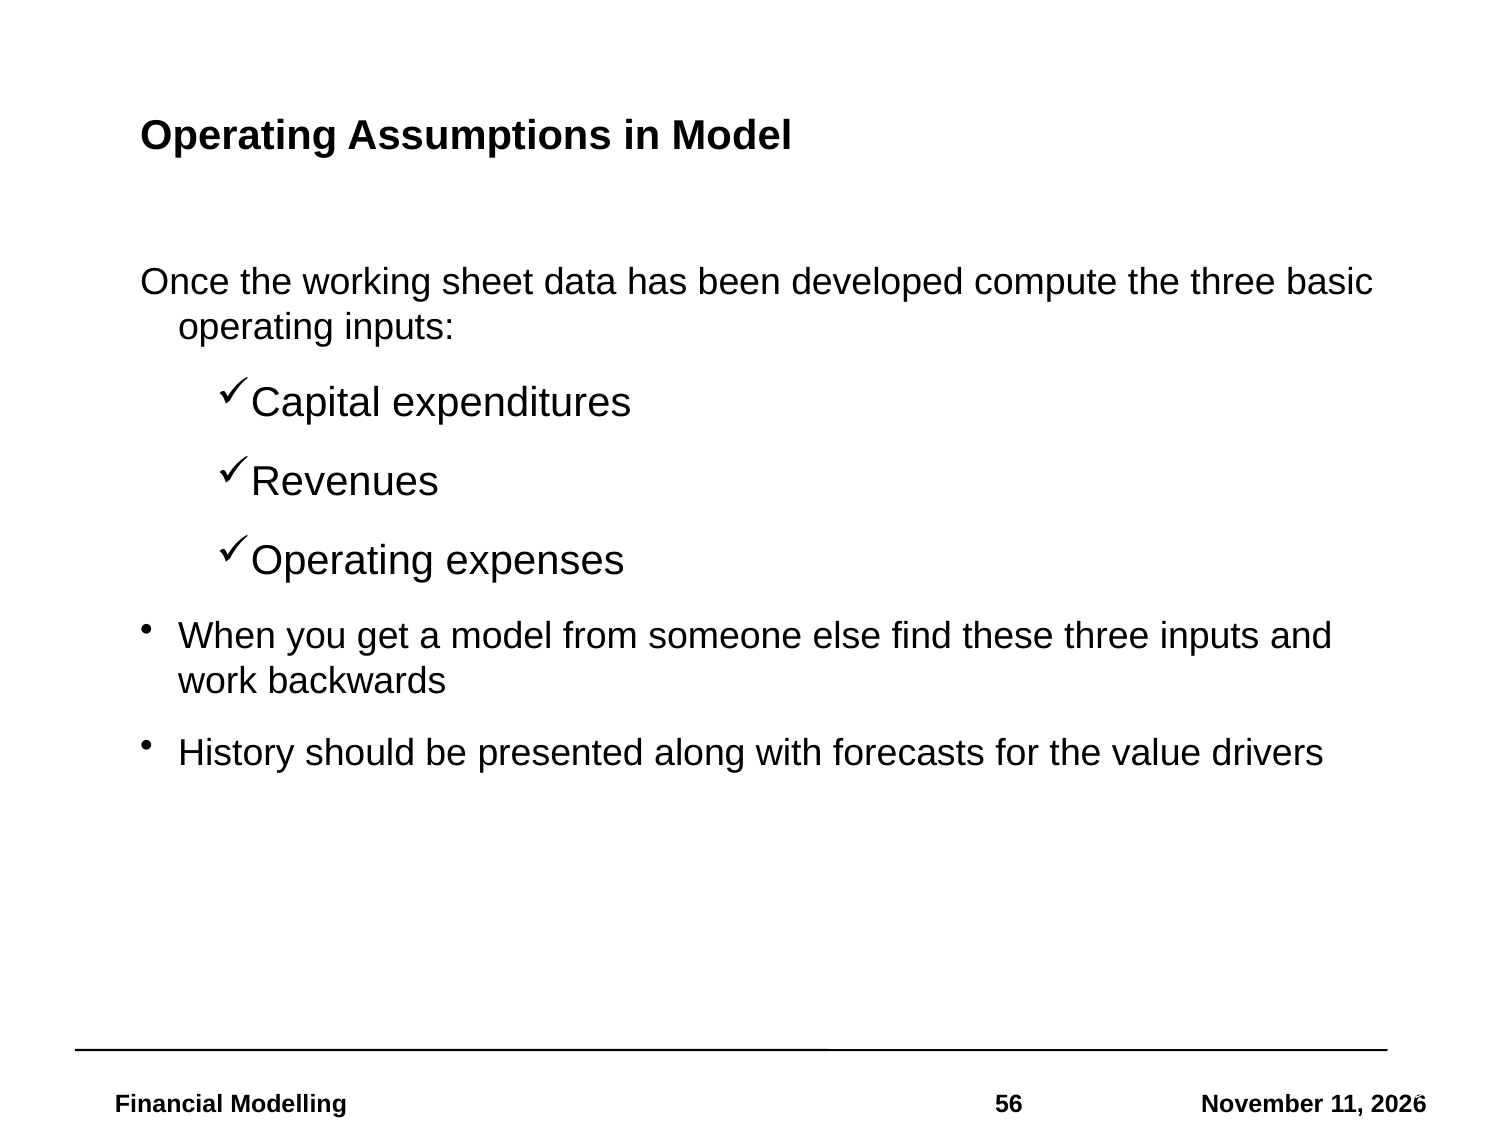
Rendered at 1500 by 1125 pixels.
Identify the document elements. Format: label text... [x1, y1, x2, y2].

list Once the working sheet data has been developed compute the three basic operating inputs: Capital expenditures Revenues Operating expenses When you get a model from someone else find these three inputs and work backwards History should be presented along with forecasts for the value drivers [124, 249, 1413, 1001]
title Operating Assumptions in Model [124, 99, 1413, 226]
